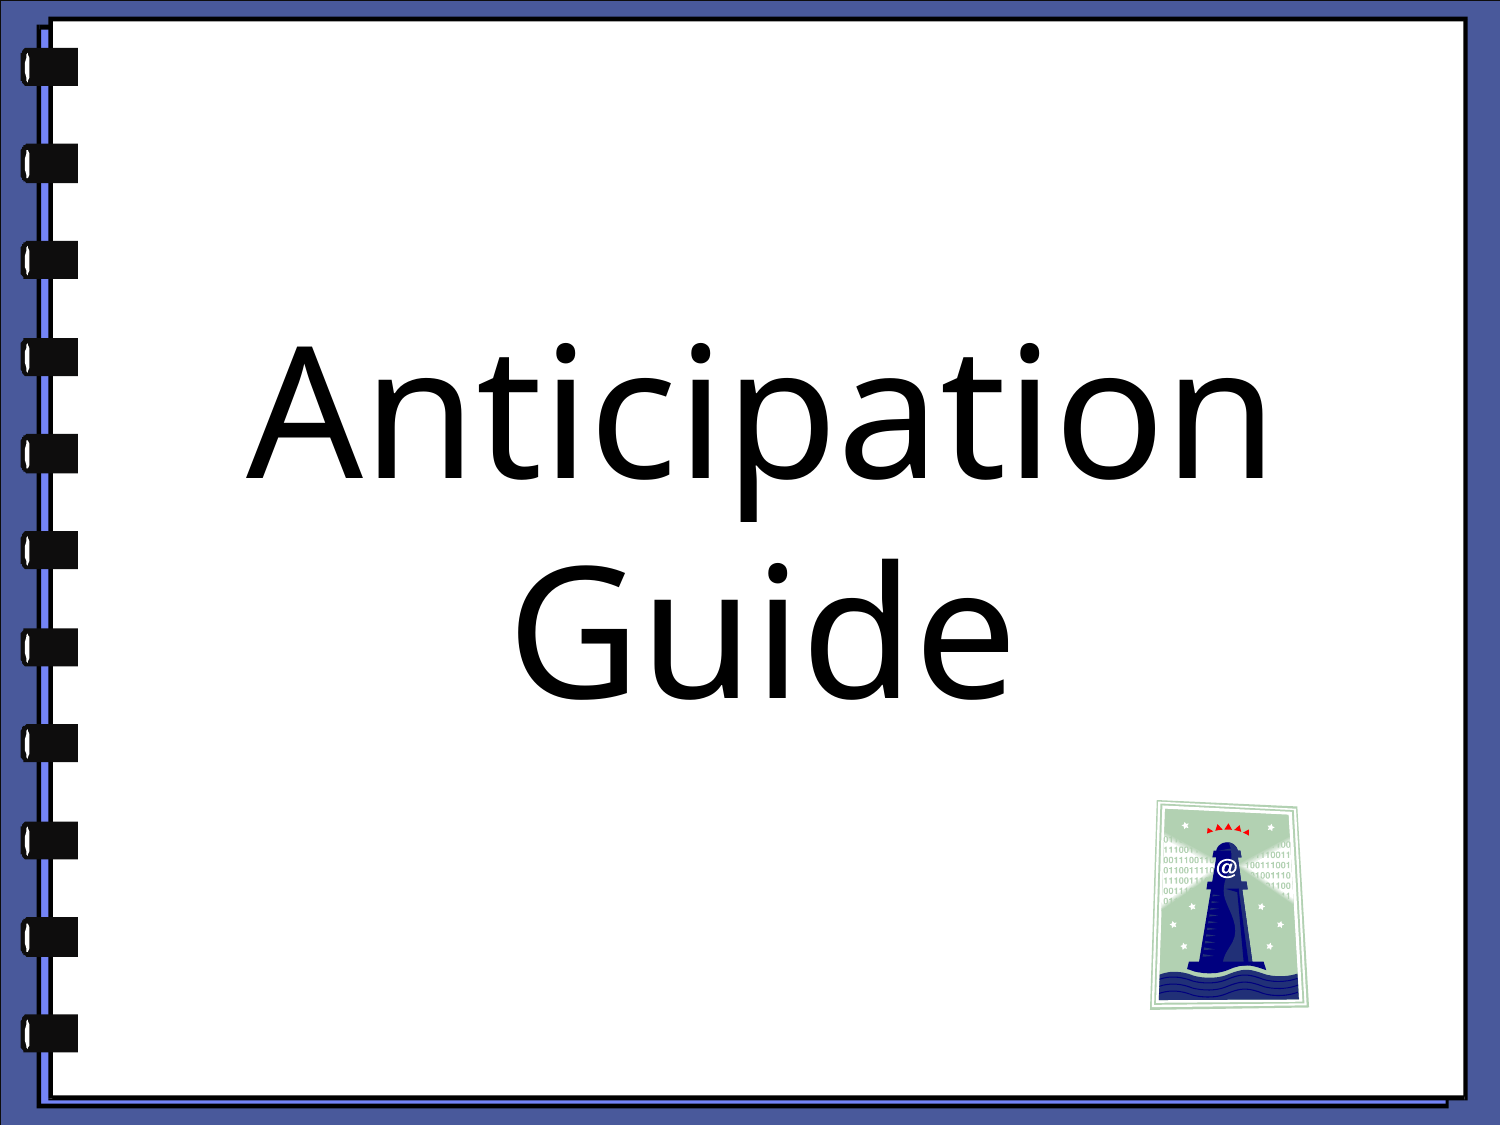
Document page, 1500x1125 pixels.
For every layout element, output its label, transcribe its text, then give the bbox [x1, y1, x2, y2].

picture [1149, 799, 1310, 1011]
text_box Anticipation Guide [162, 287, 1363, 742]
